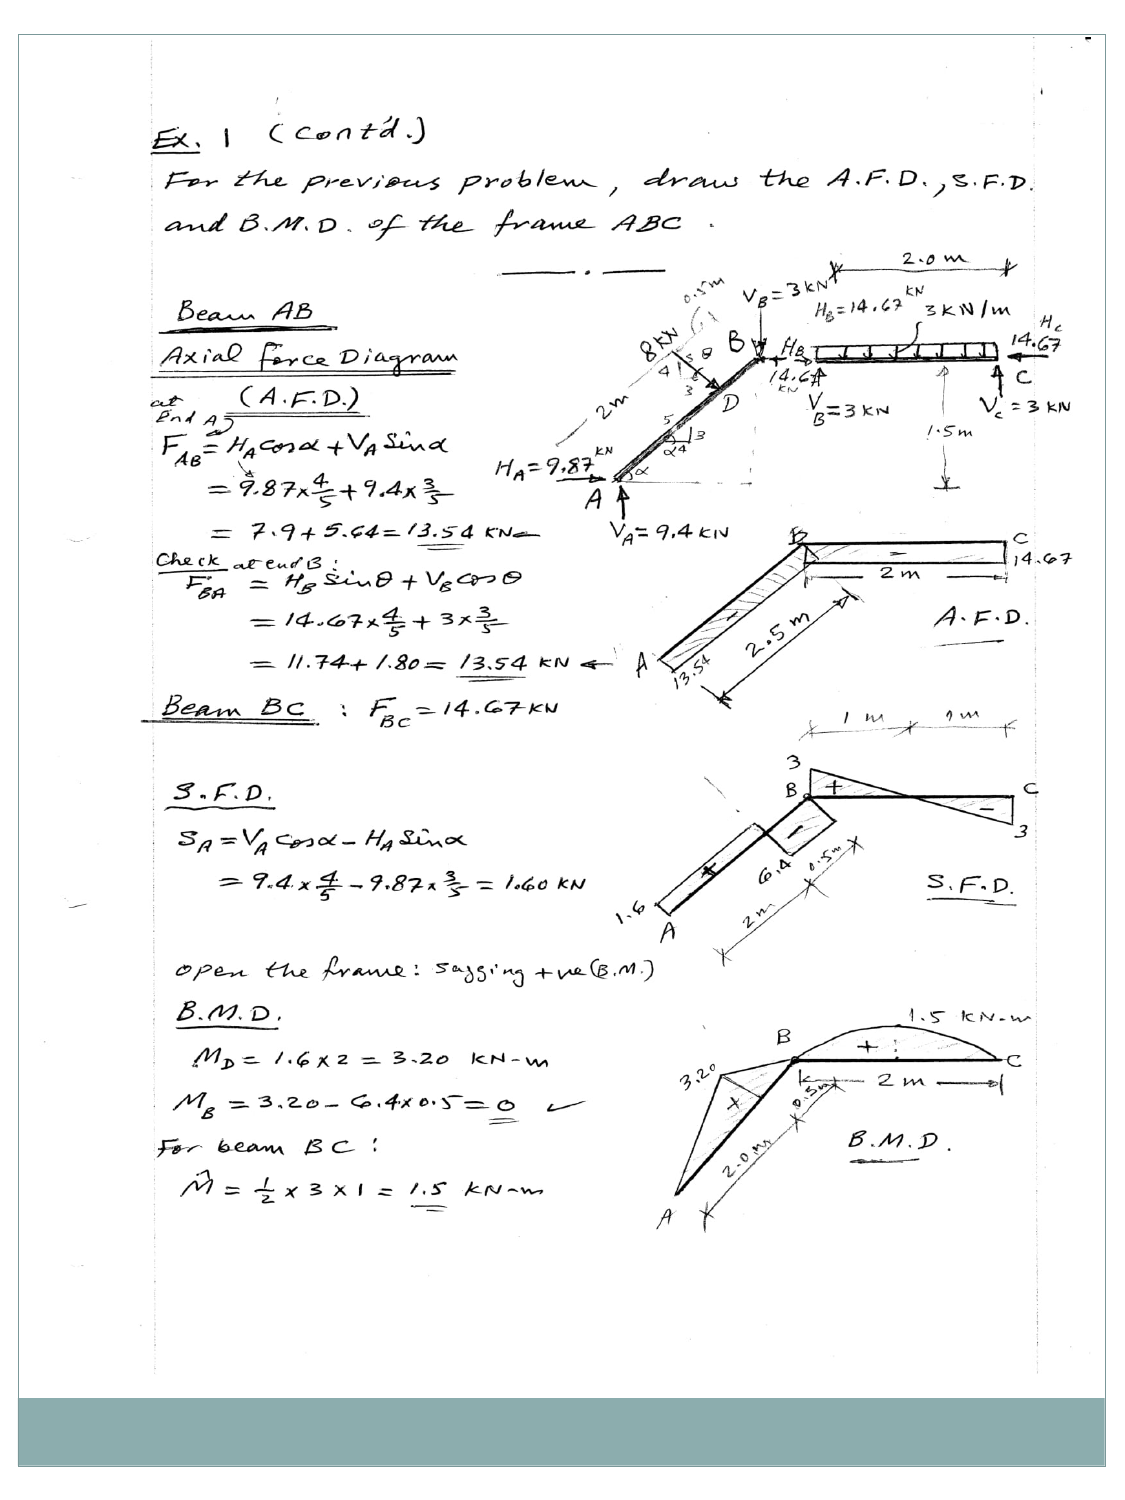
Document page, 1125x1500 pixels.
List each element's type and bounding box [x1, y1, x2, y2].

picture [33, 37, 1092, 1376]
